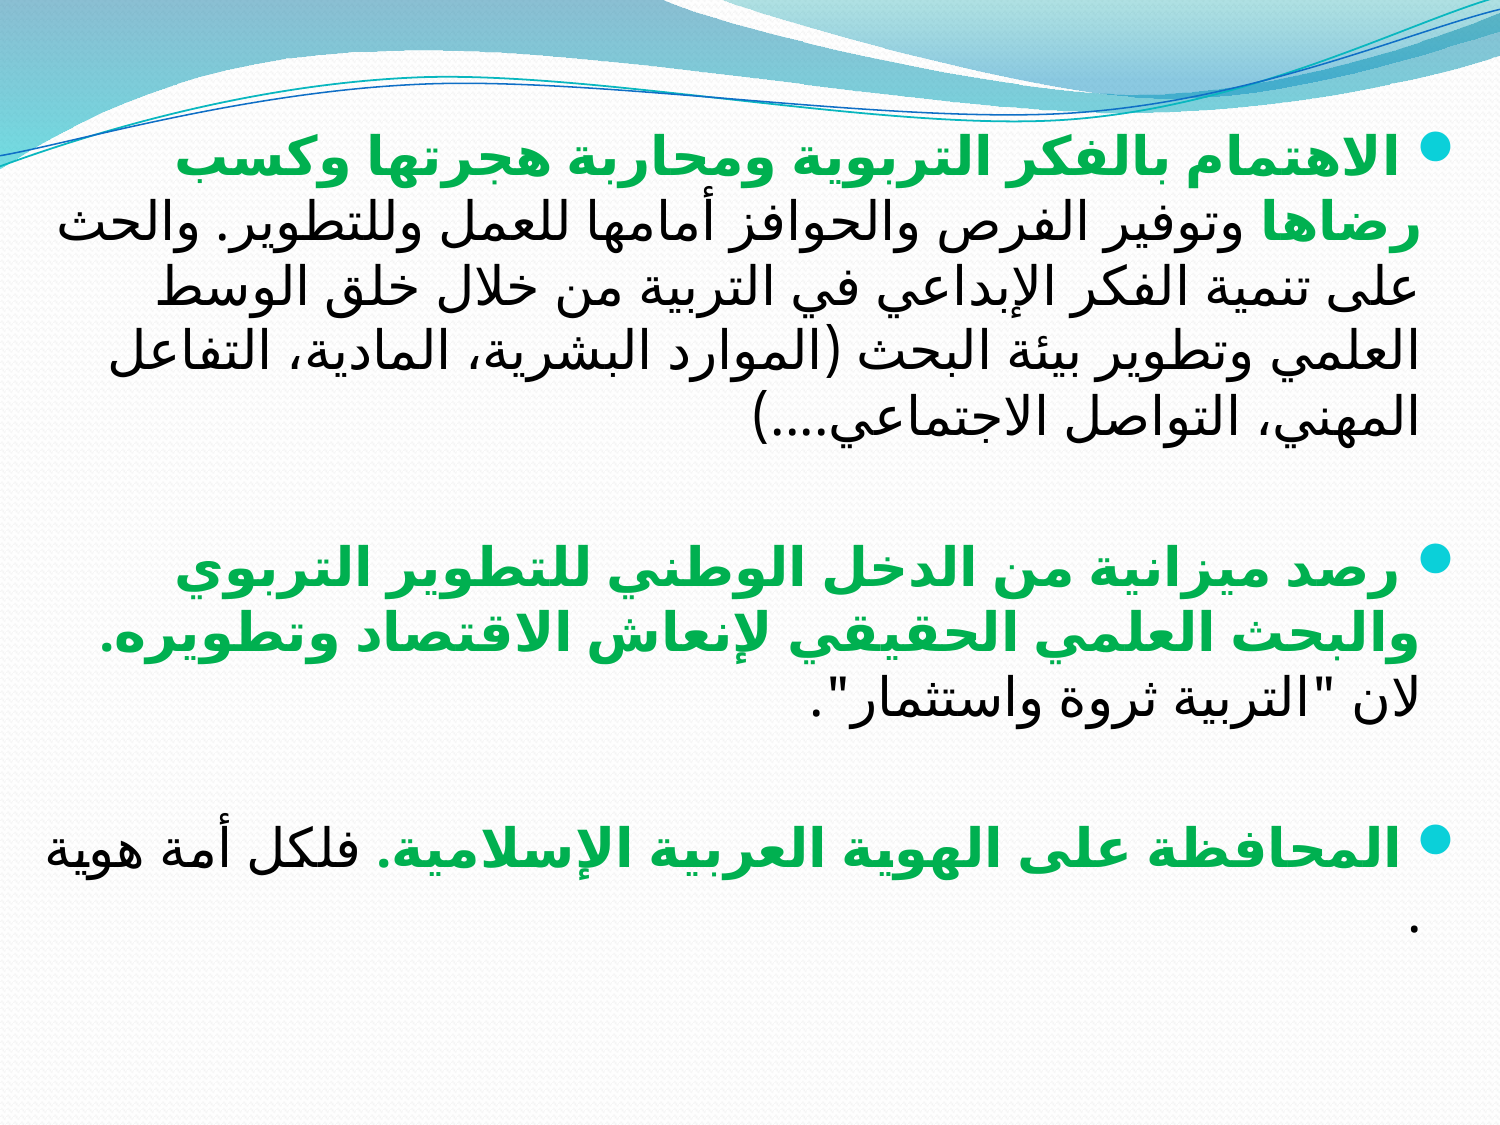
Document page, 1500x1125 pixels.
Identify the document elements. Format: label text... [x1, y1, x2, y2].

list الاهتمام بالفكر التربوية ومحاربة هجرتها وكسب رضاها وتوفير الفرص والحوافز أمامها للعمل وللتطوير. والحث على تنمية الفكر الإبداعي في التربية من خلال خلق الوسط العلمي وتطوير بيئة البحث (الموارد البشرية، المادية، التفاعل المهني، التواصل الاجتماعي....) رصد ميزانية من الدخل الوطني للتطوير التربوي والبحث العلمي الحقيقي لإنعاش الاقتصاد وتطويره. لان "التربية ثروة واستثمار". المحافظة على الهوية العربية الإسلامية. فلكل أمة هوية . [29, 113, 1483, 1106]
